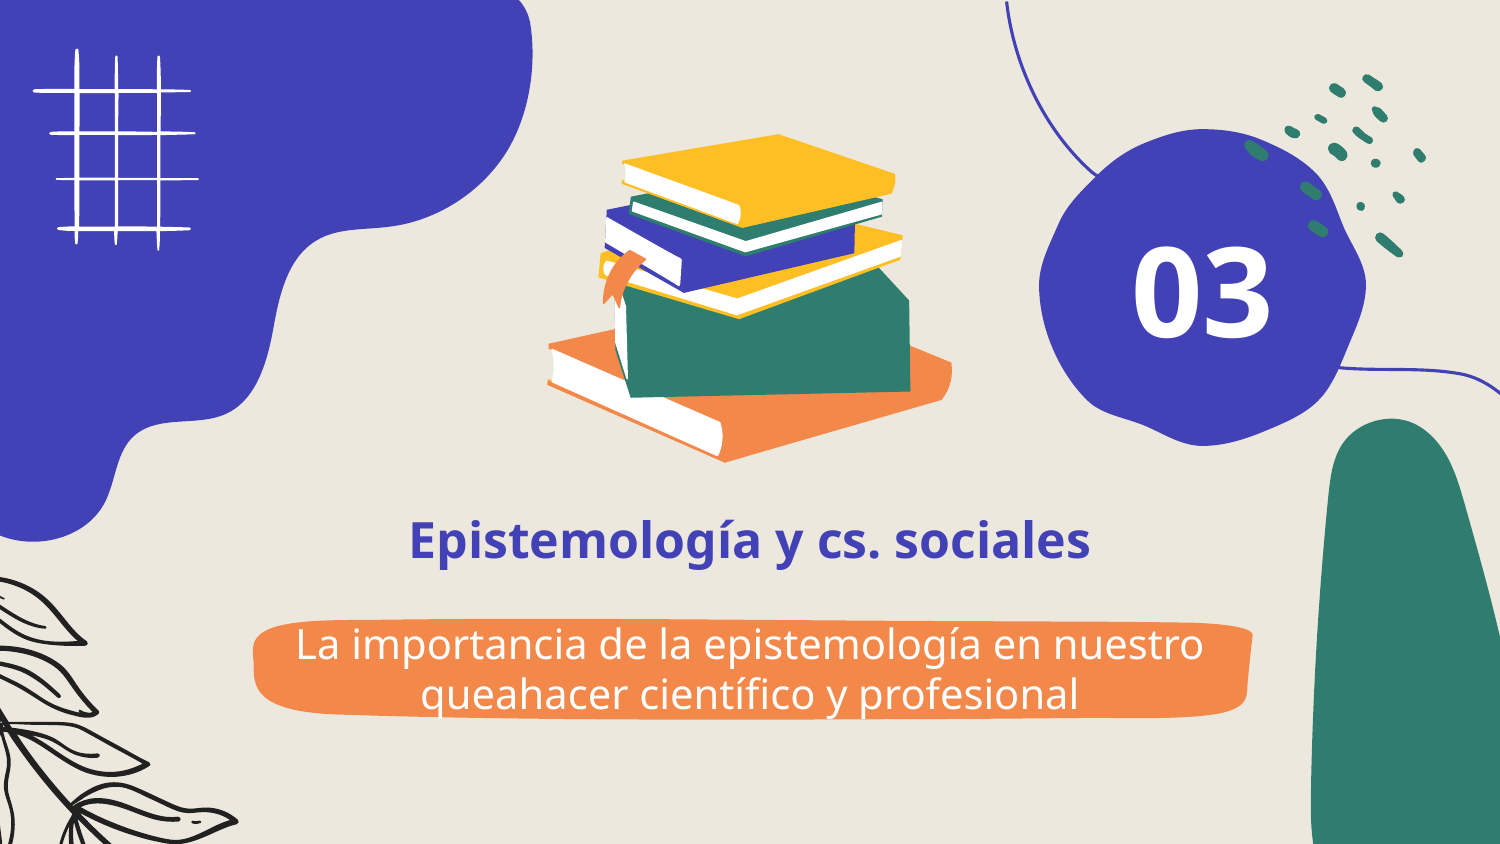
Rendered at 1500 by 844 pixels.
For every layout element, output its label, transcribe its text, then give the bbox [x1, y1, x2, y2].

subtitle La importancia de la epistemología en nuestro queahacer científico y profesional [276, 631, 1224, 705]
title 03 [1079, 226, 1326, 349]
text_box [1039, 129, 1366, 446]
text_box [547, 134, 952, 463]
title Epistemología y cs. sociales [372, 475, 1128, 601]
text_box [1244, 73, 1427, 259]
text_box [252, 618, 1253, 720]
